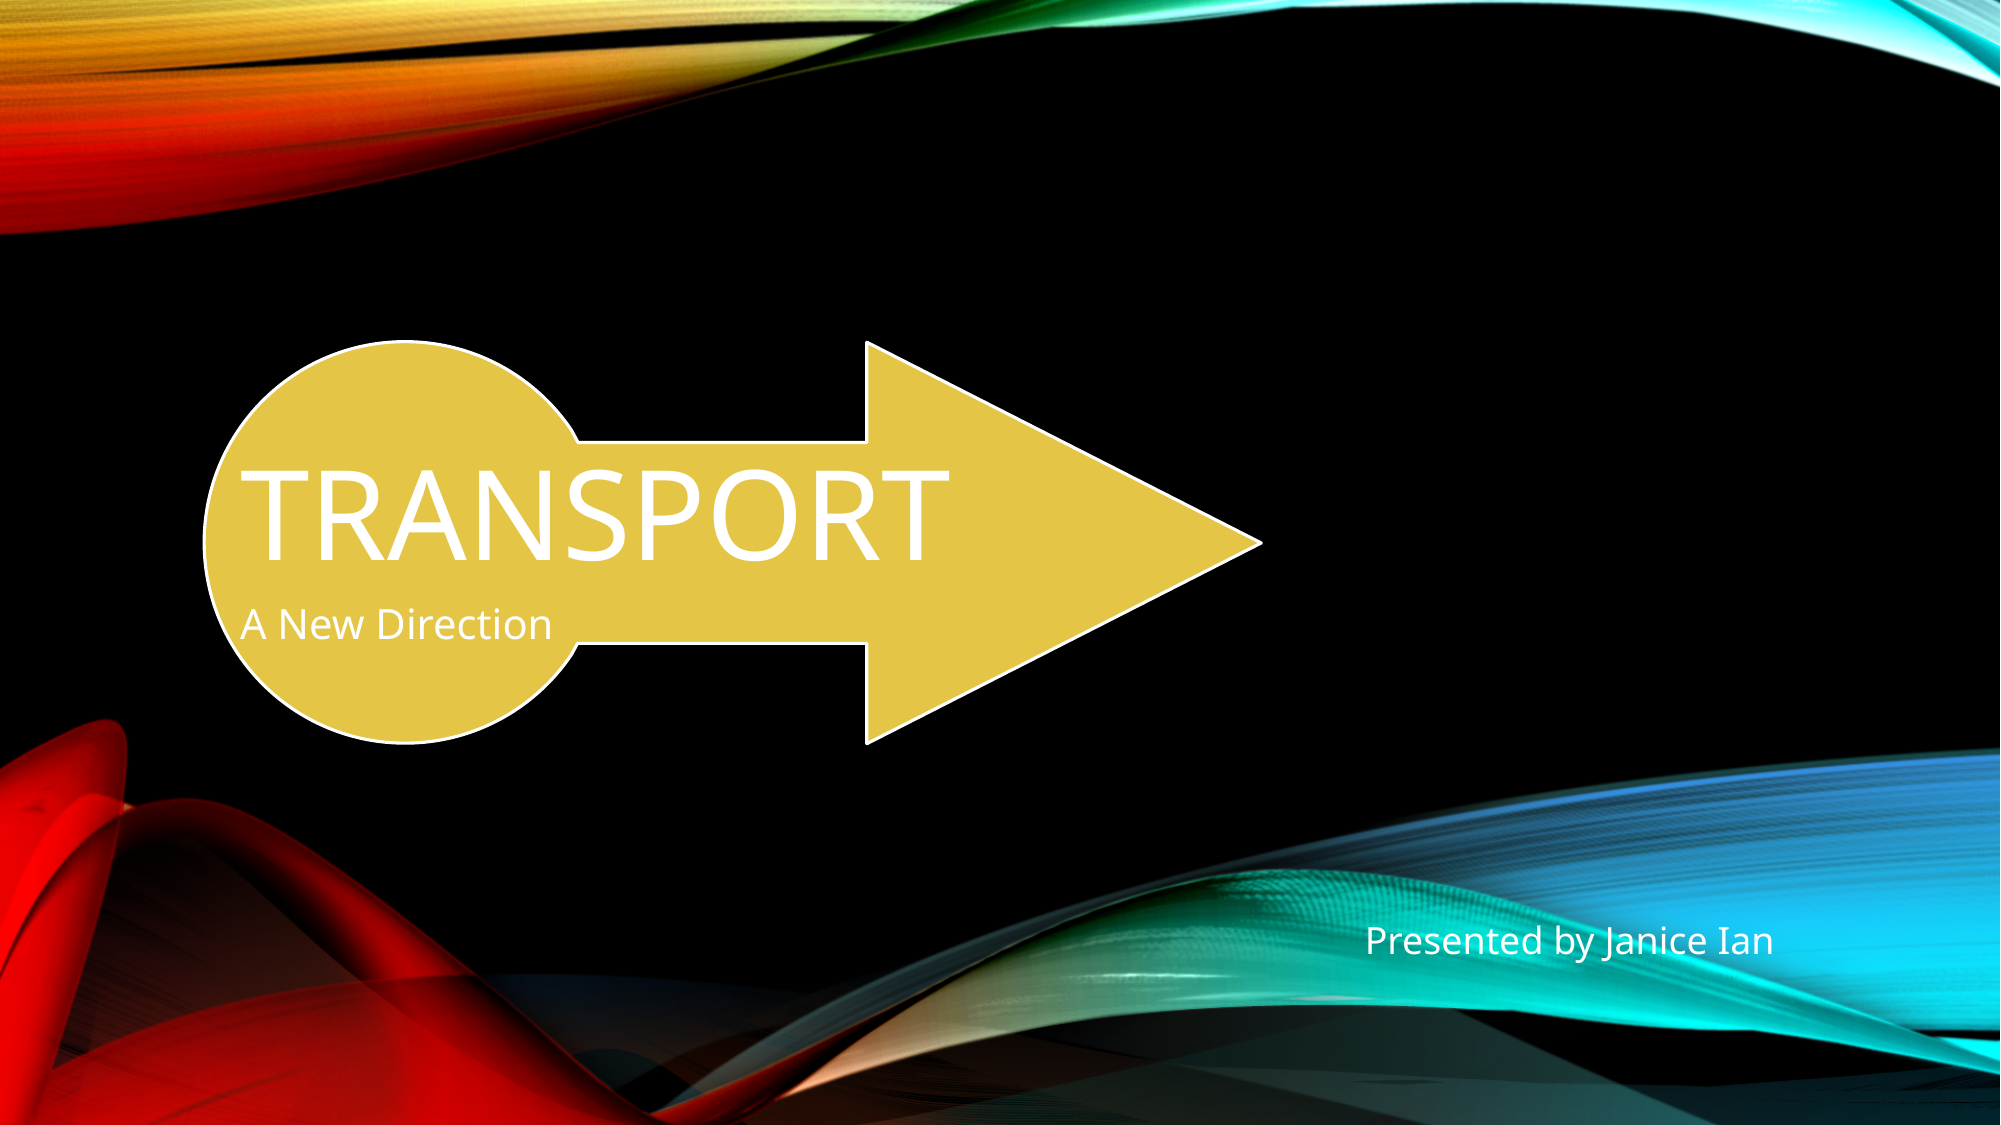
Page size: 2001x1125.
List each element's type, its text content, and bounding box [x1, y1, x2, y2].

picture [0, 0, 2000, 237]
text_box [202, 449, 225, 636]
text_box [290, 709, 520, 745]
text_box [865, 709, 939, 746]
picture [0, 717, 2000, 1125]
subtitle A New Direction [225, 595, 1775, 709]
title Transport [225, 295, 1775, 595]
text_box Presented by Janice Ian [1350, 909, 1856, 970]
